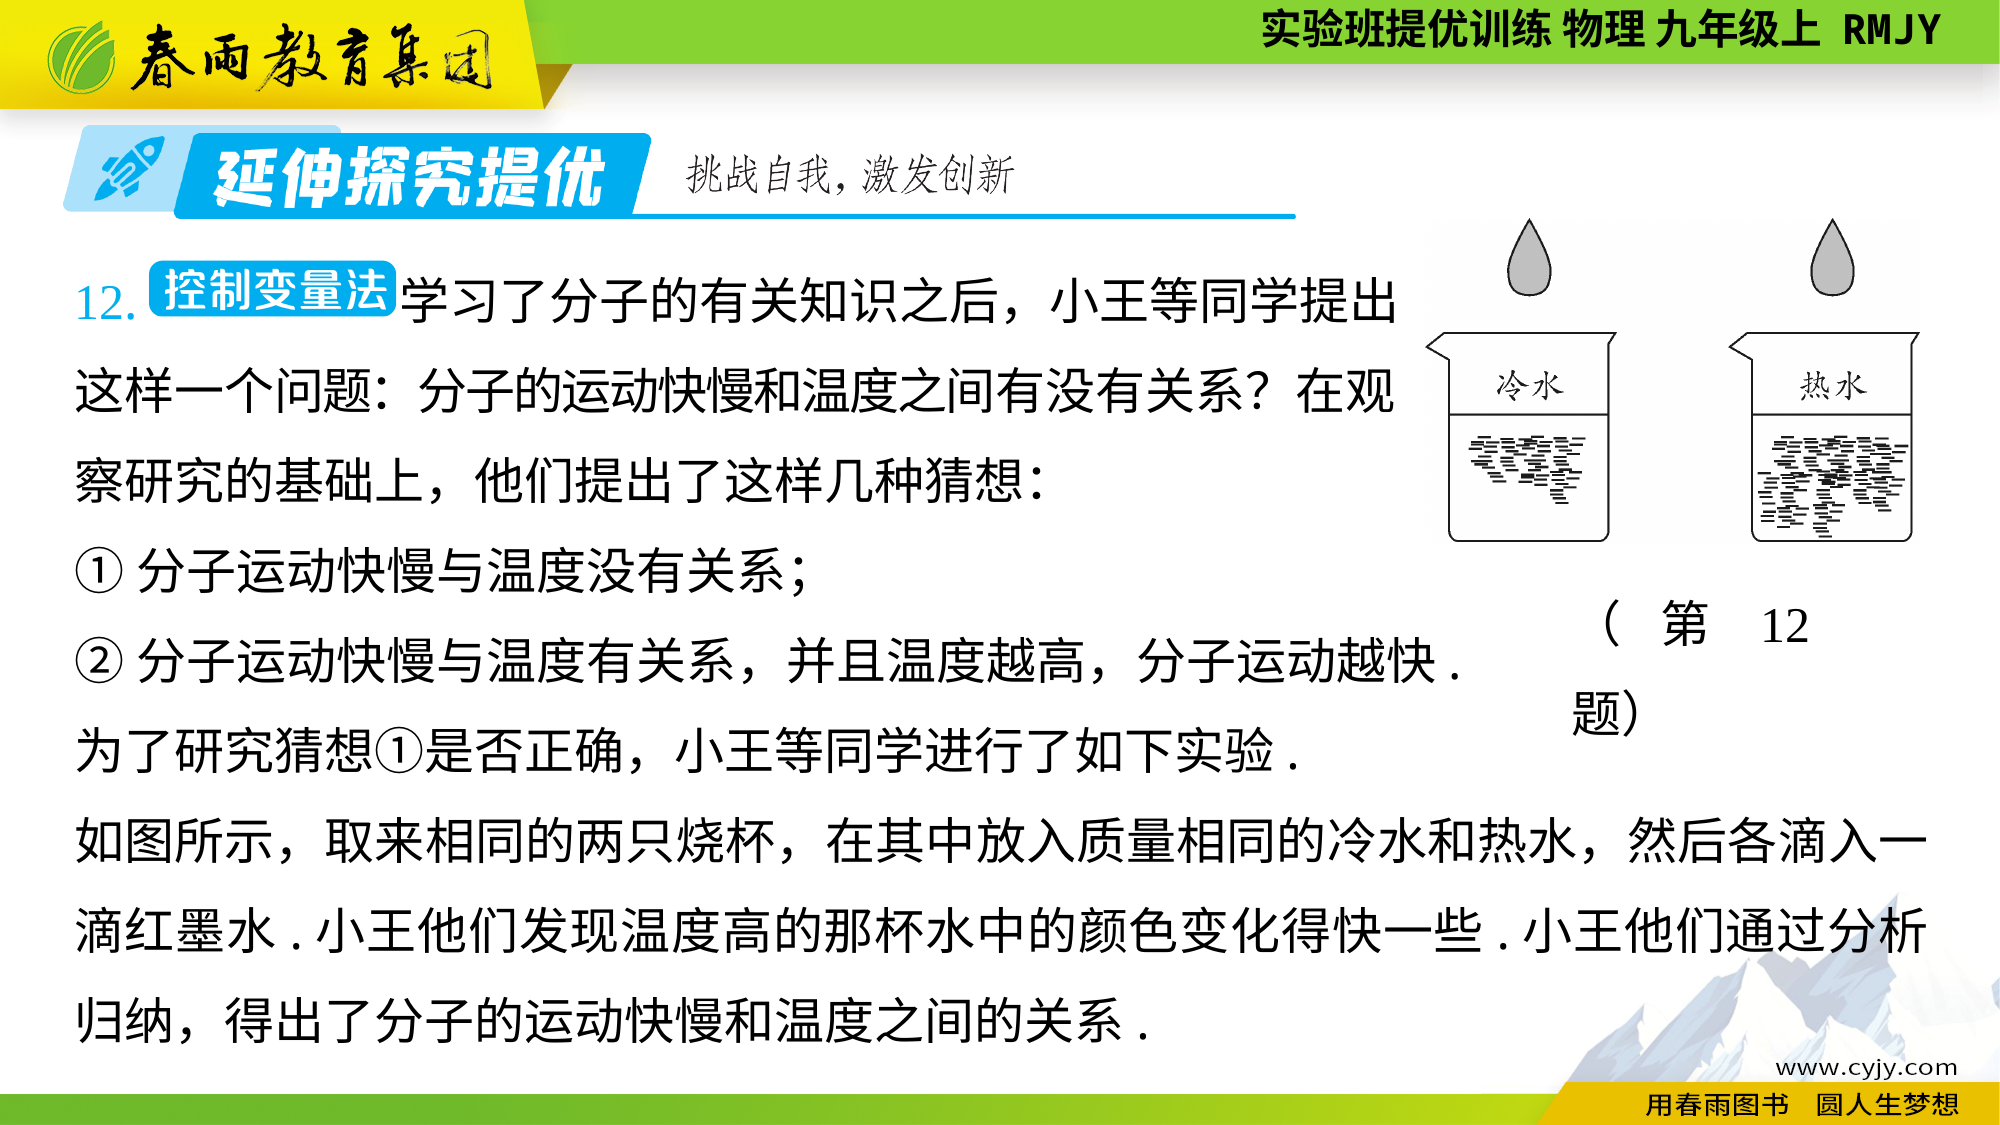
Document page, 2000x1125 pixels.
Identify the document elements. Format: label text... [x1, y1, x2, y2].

picture [0, 0, 2000, 1125]
list 12. 学习了分子的有关知识之后，小王等同学提出 这样一个问题：分子的运动快慢和温度之间有没有关系？在观 察研究的基础上，他们提出了这样几种猜想： ①分子运动快慢与温度没有关系； ②分子运动快慢与温度有关系，并且温度越高，分子运动越快. 为了研究猜想①是否正确，小王等同学进行了如下实验. 如图所示，取来相同的两只烧杯，在其中放入质量相同的冷水和热水，然后各滴入一滴红墨水.小王他们发现温度高的那杯水中的颜色变化得快一些.小王他们通过分析归纳，得出了分子的运动快慢和温度之间的关系. [59, 232, 1944, 1066]
text_box （第12题） [1557, 554, 1837, 660]
